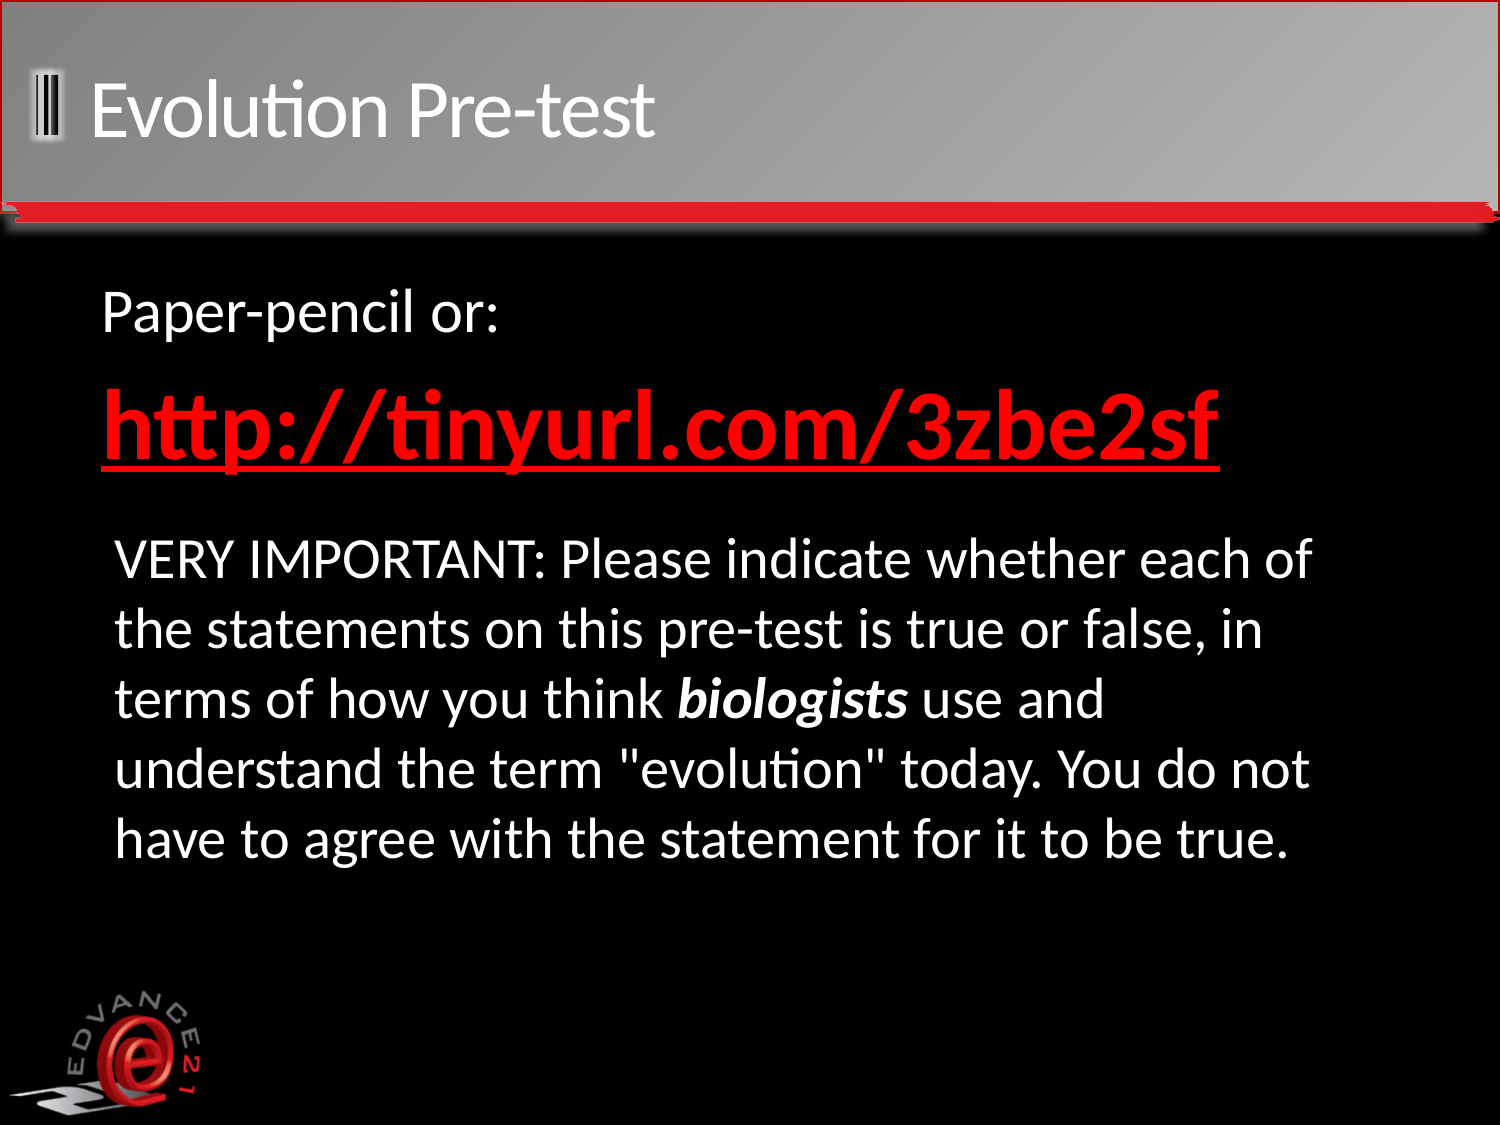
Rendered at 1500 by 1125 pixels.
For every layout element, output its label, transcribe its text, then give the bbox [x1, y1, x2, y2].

list Paper-pencil or: http://tinyurl.com/3zbe2sf [75, 262, 1425, 1043]
title Evolution Pre-test [75, 46, 1425, 188]
picture [0, 983, 225, 1125]
text_box VERY IMPORTANT: Please indicate whether each of the statements on this pre-test is true or false, in terms of how you think biologists use and understand the term "evolution" today. You do not have to agree with the statement for it to be true. [99, 512, 1400, 878]
picture [0, 199, 1500, 225]
